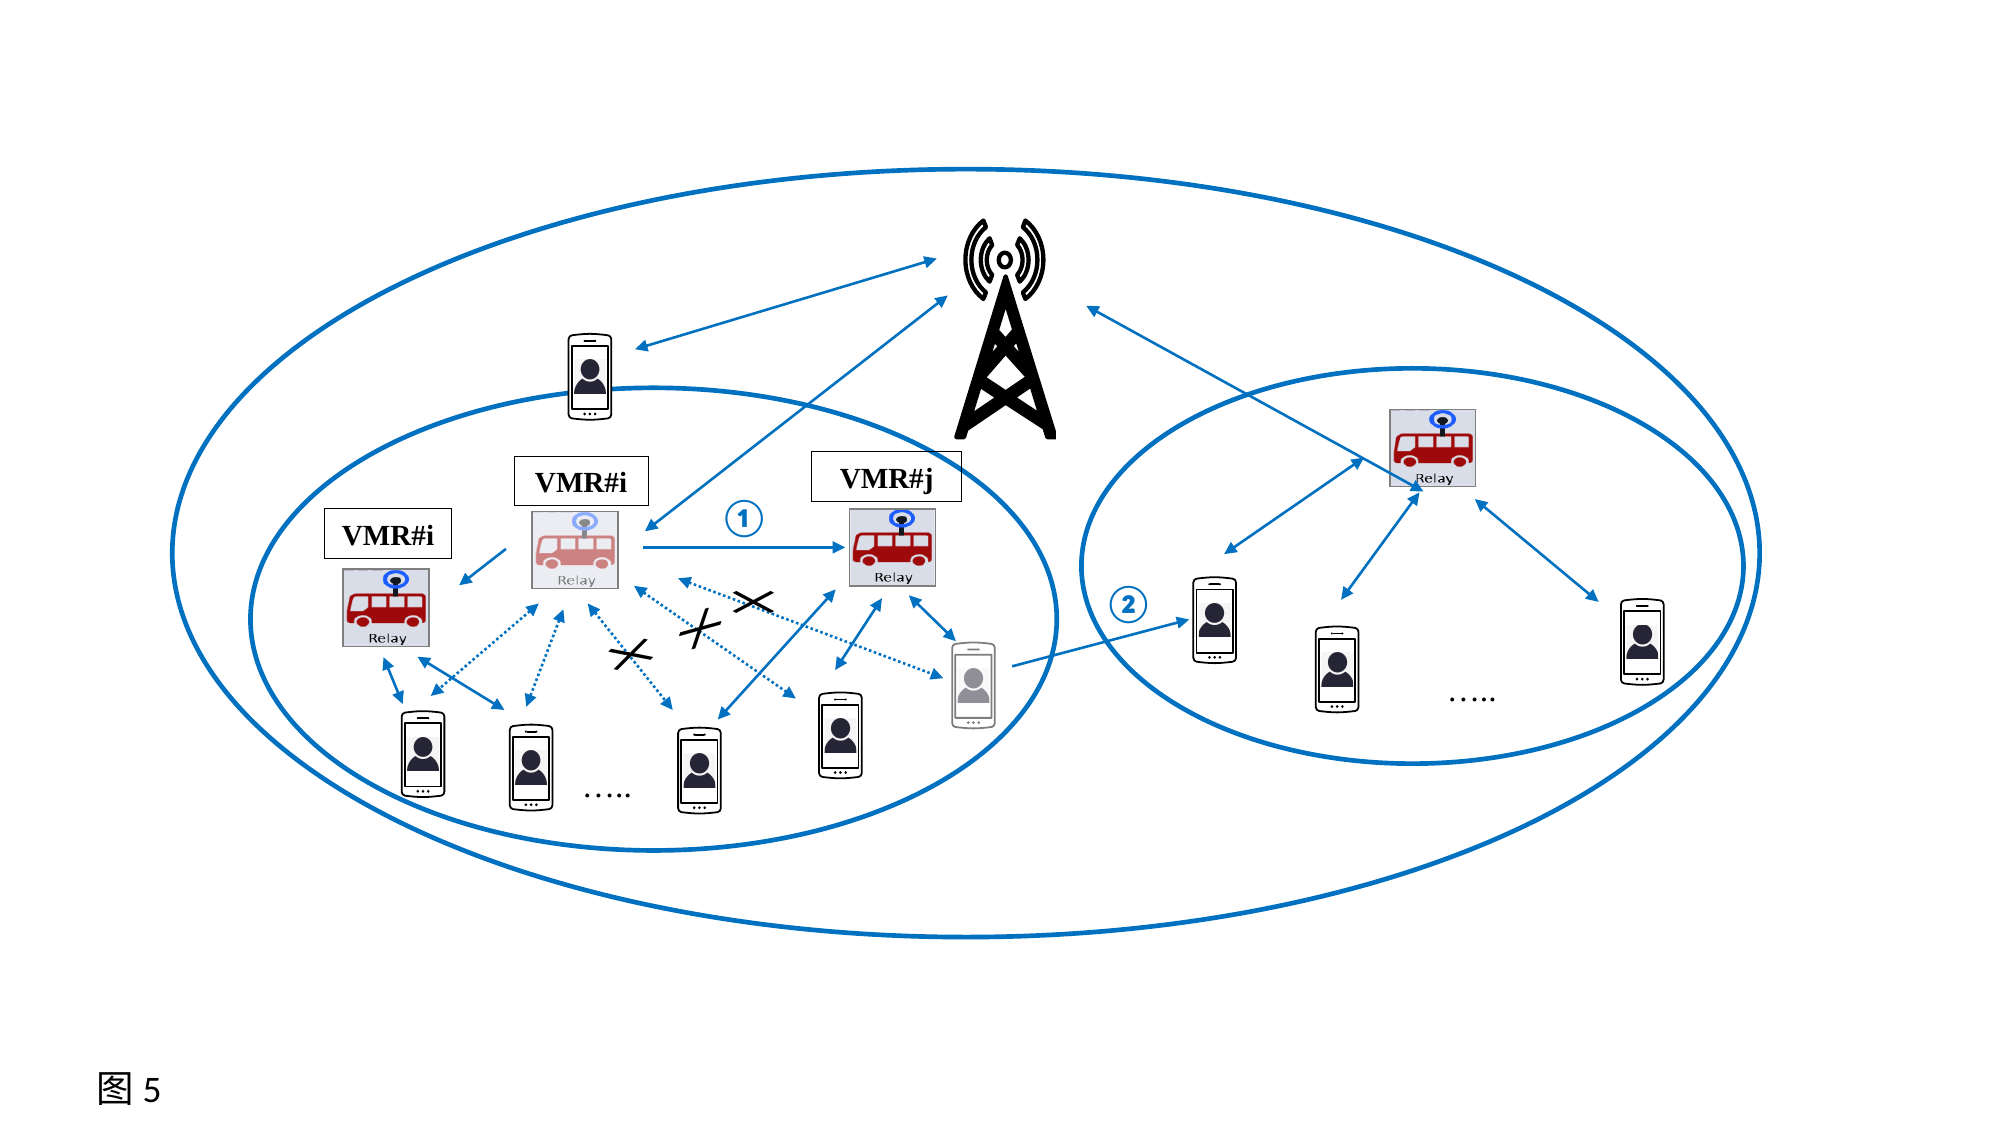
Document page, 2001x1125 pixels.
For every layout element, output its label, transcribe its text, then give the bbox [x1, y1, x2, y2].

text_box 图5 [81, 1057, 220, 1118]
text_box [172, 169, 1760, 938]
